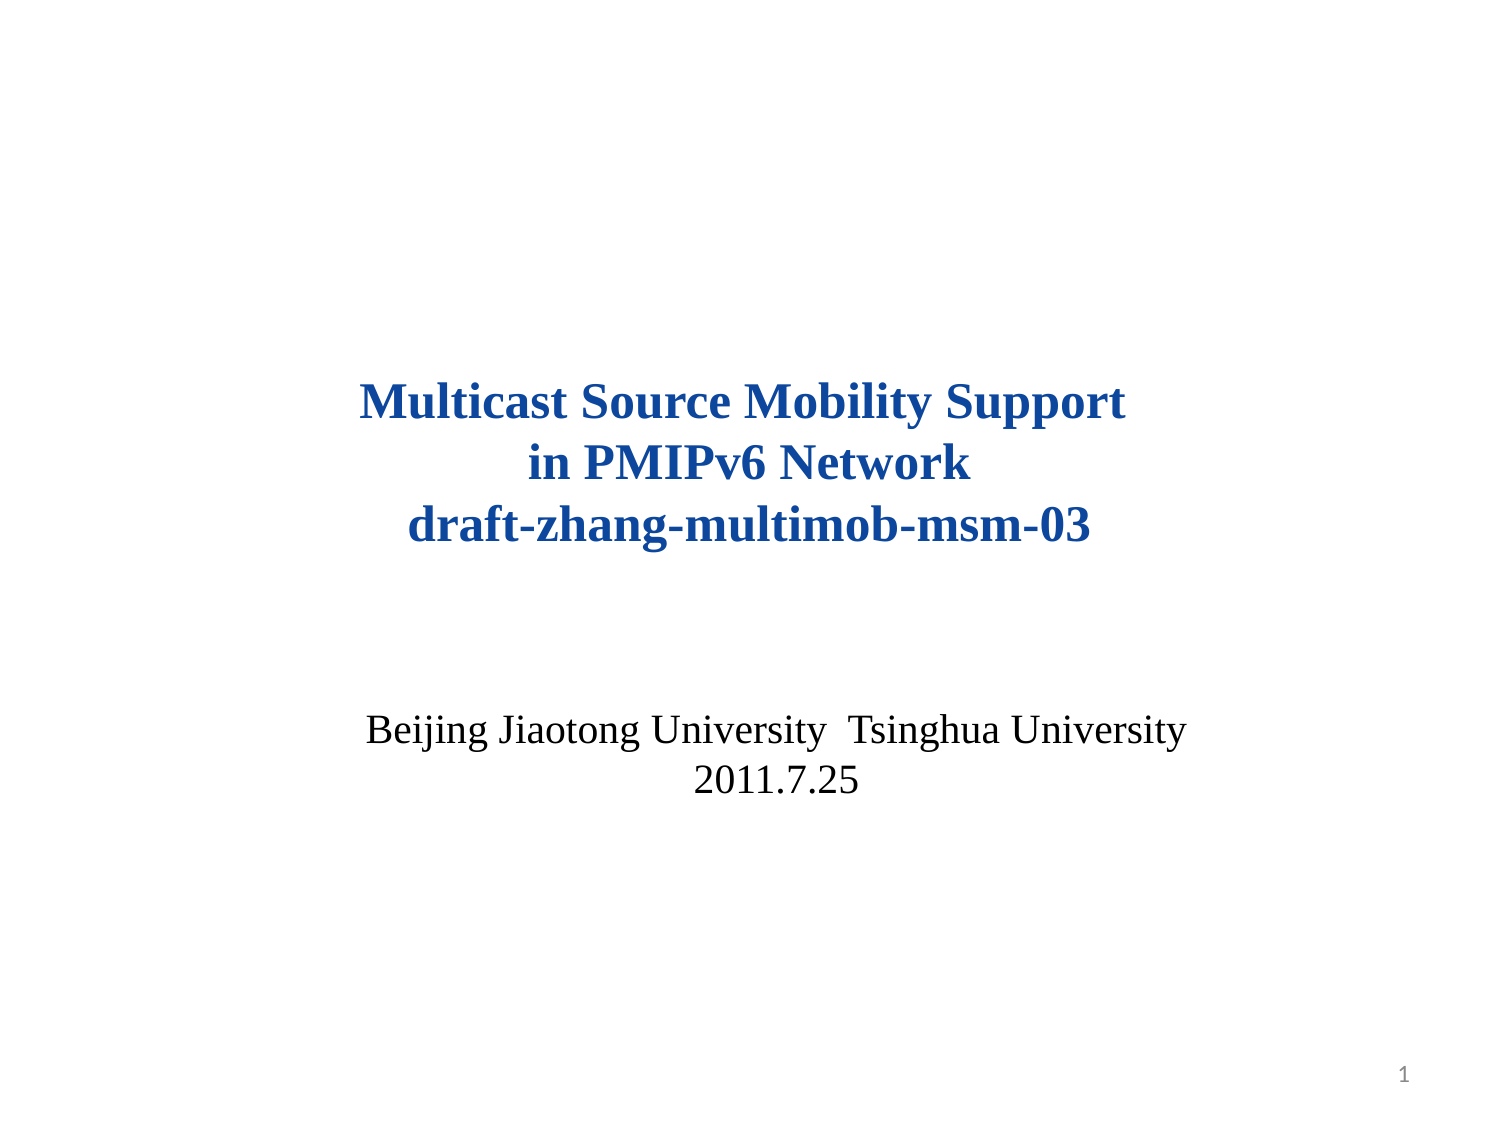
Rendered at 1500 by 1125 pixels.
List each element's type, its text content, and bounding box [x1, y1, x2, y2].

title Multicast Source Mobility Support in PMIPv6 Network draft-zhang-multimob-msm-03 [111, 358, 1388, 587]
text_box Beijing Jiaotong University Tsinghua University 2011.7.25 [265, 694, 1288, 810]
slide_number 1 [1074, 1042, 1425, 1103]
